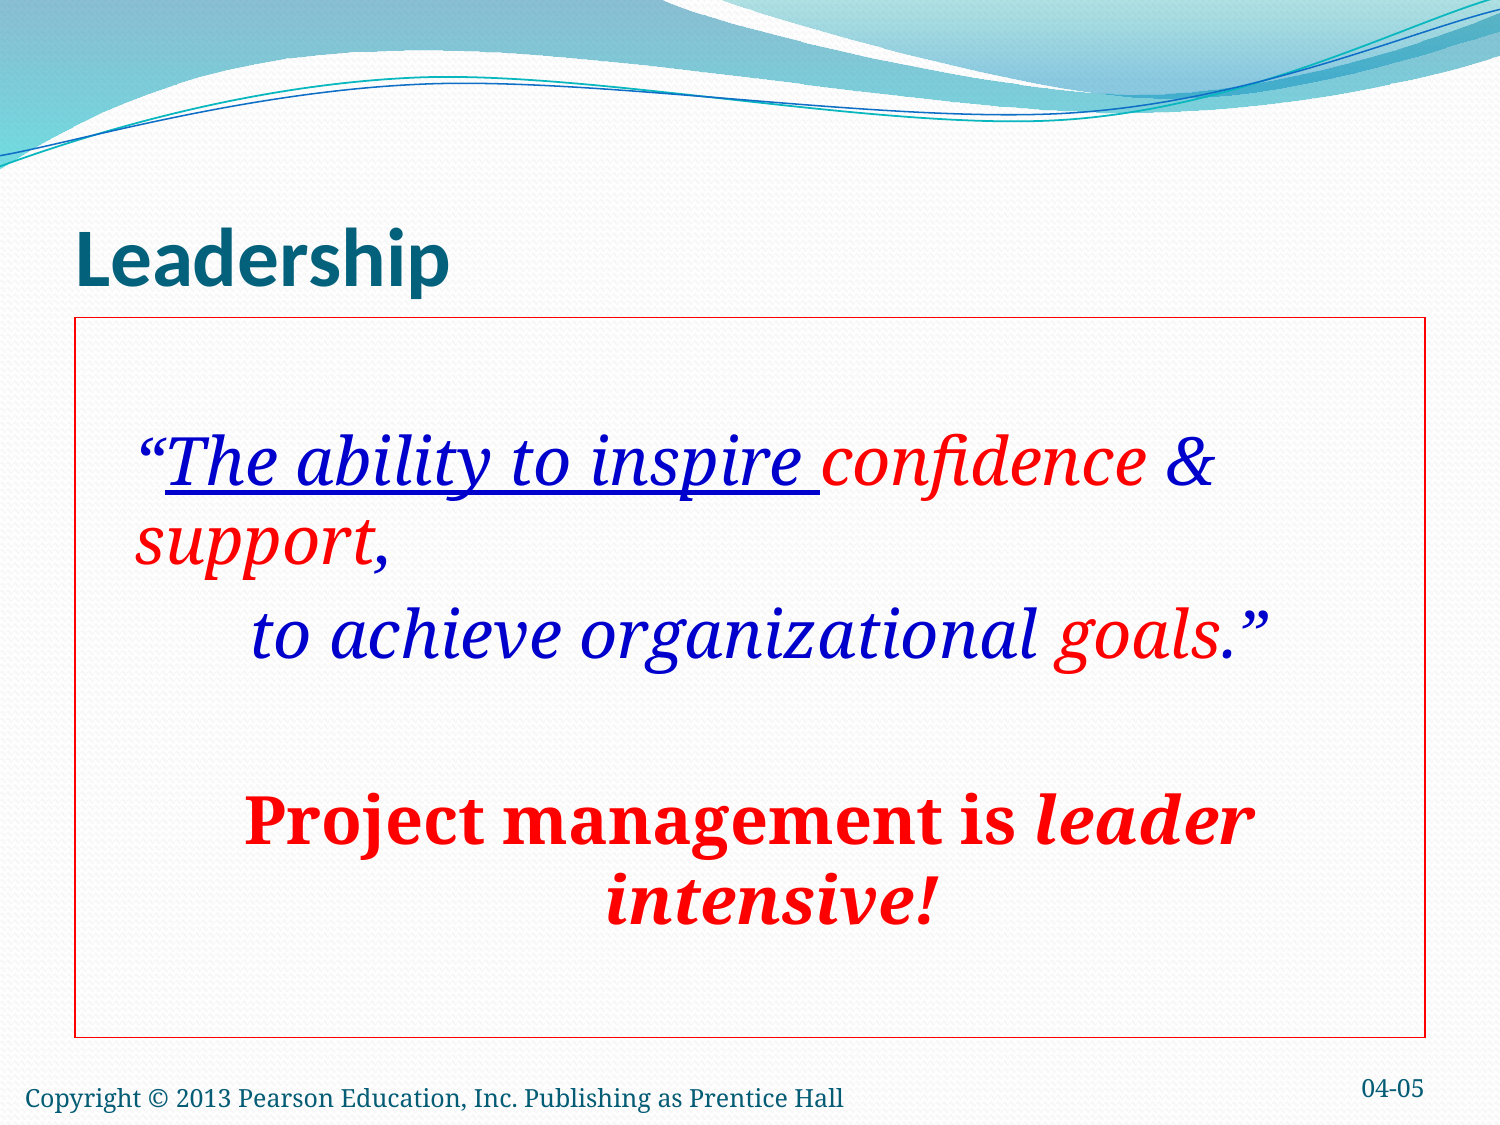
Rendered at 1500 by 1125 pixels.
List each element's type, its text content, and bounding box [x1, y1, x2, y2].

title Leadership [74, 115, 1426, 304]
slide_number 04-05 [1299, 1042, 1425, 1103]
text_box Copyright © 2013 Pearson Education, Inc. Publishing as Prentice Hall [24, 1074, 988, 1113]
list “The ability to inspire confidence & support, to achieve organizational goals.” Project management is leader intensive! [74, 317, 1426, 1038]
